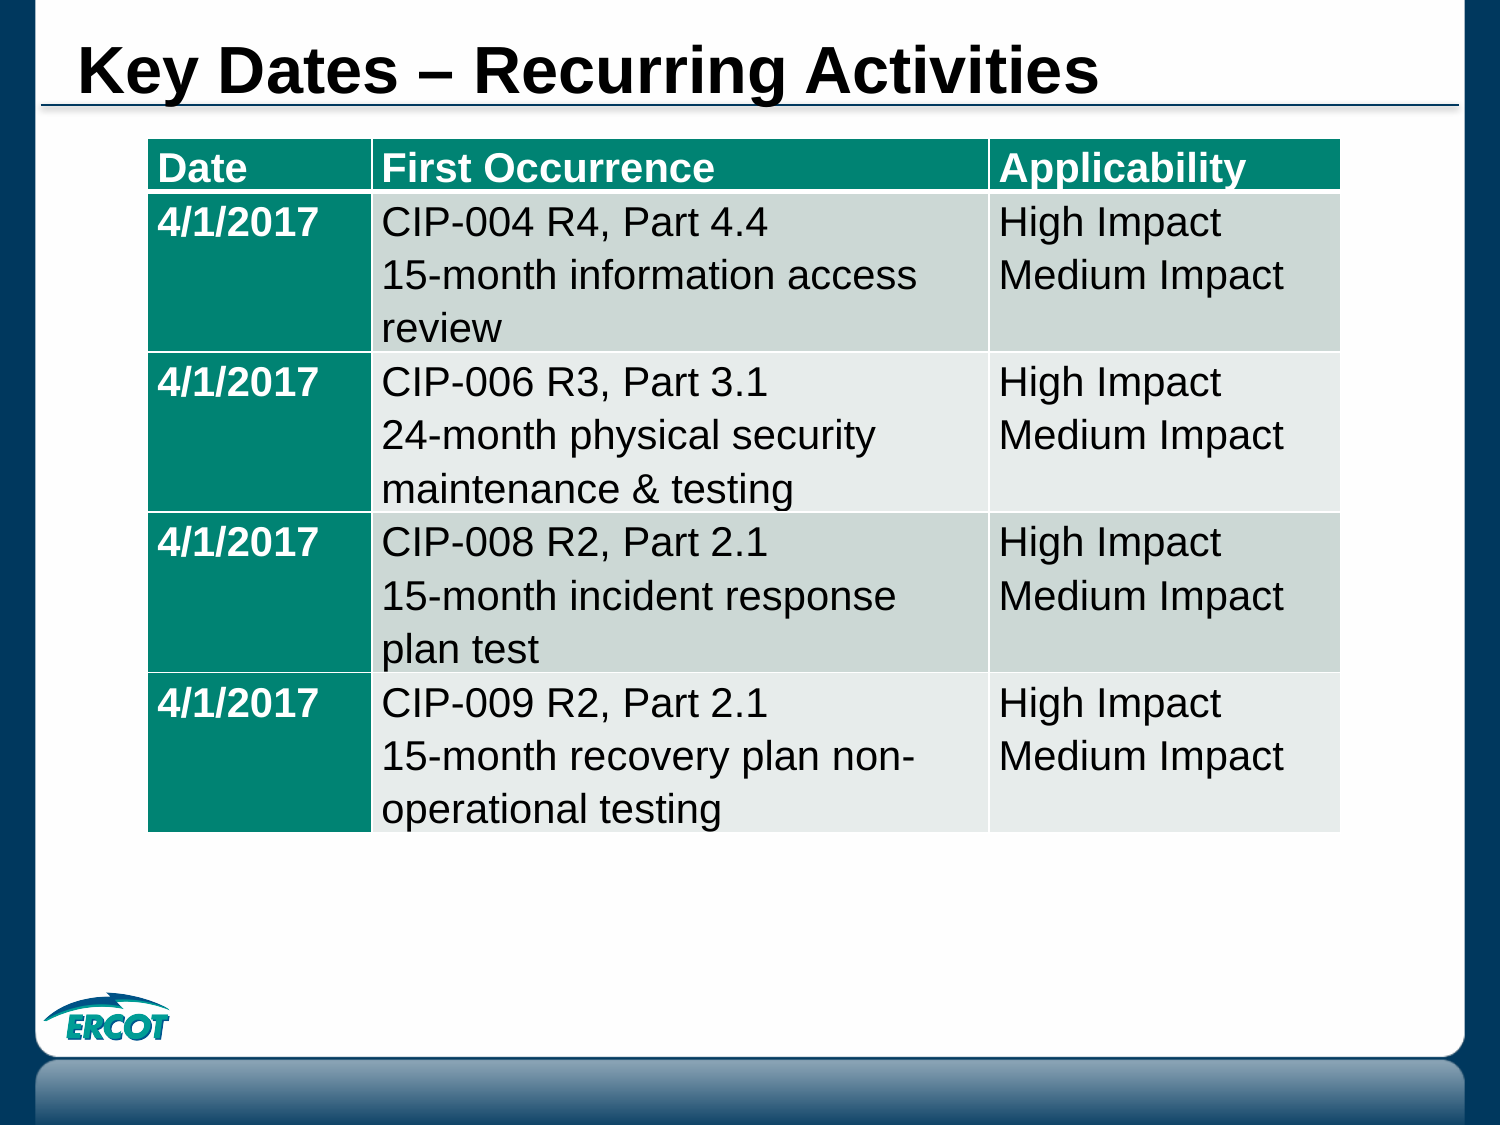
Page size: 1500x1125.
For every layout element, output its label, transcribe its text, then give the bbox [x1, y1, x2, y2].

table_cell 4/1/2017 [148, 194, 371, 351]
table_cell High Impact Medium Impact [990, 353, 1340, 511]
table_header Applicability [990, 139, 1340, 189]
title Key Dates – Recurring Activities [62, 29, 1448, 106]
table_cell High Impact Medium Impact [990, 513, 1340, 672]
table_header Date [148, 139, 371, 189]
table_cell CIP-006 R3, Part 3.1 24-month physical security maintenance & testing [373, 353, 988, 511]
table_header First Occurrence [373, 139, 988, 189]
table_cell High Impact Medium Impact [990, 194, 1340, 351]
table_cell 4/1/2017 [148, 353, 371, 511]
table_cell CIP-008 R2, Part 2.1 15-month incident response plan test [373, 513, 988, 672]
table_cell High Impact Medium Impact [990, 673, 1340, 832]
picture [35, 0, 1465, 1125]
table_cell 4/1/2017 [148, 673, 371, 832]
table_cell CIP-009 R2, Part 2.1 15-month recovery plan non-operational testing [373, 673, 988, 832]
table_cell 4/1/2017 [148, 513, 371, 672]
table_cell CIP-004 R4, Part 4.4 15-month information access review [373, 194, 988, 351]
